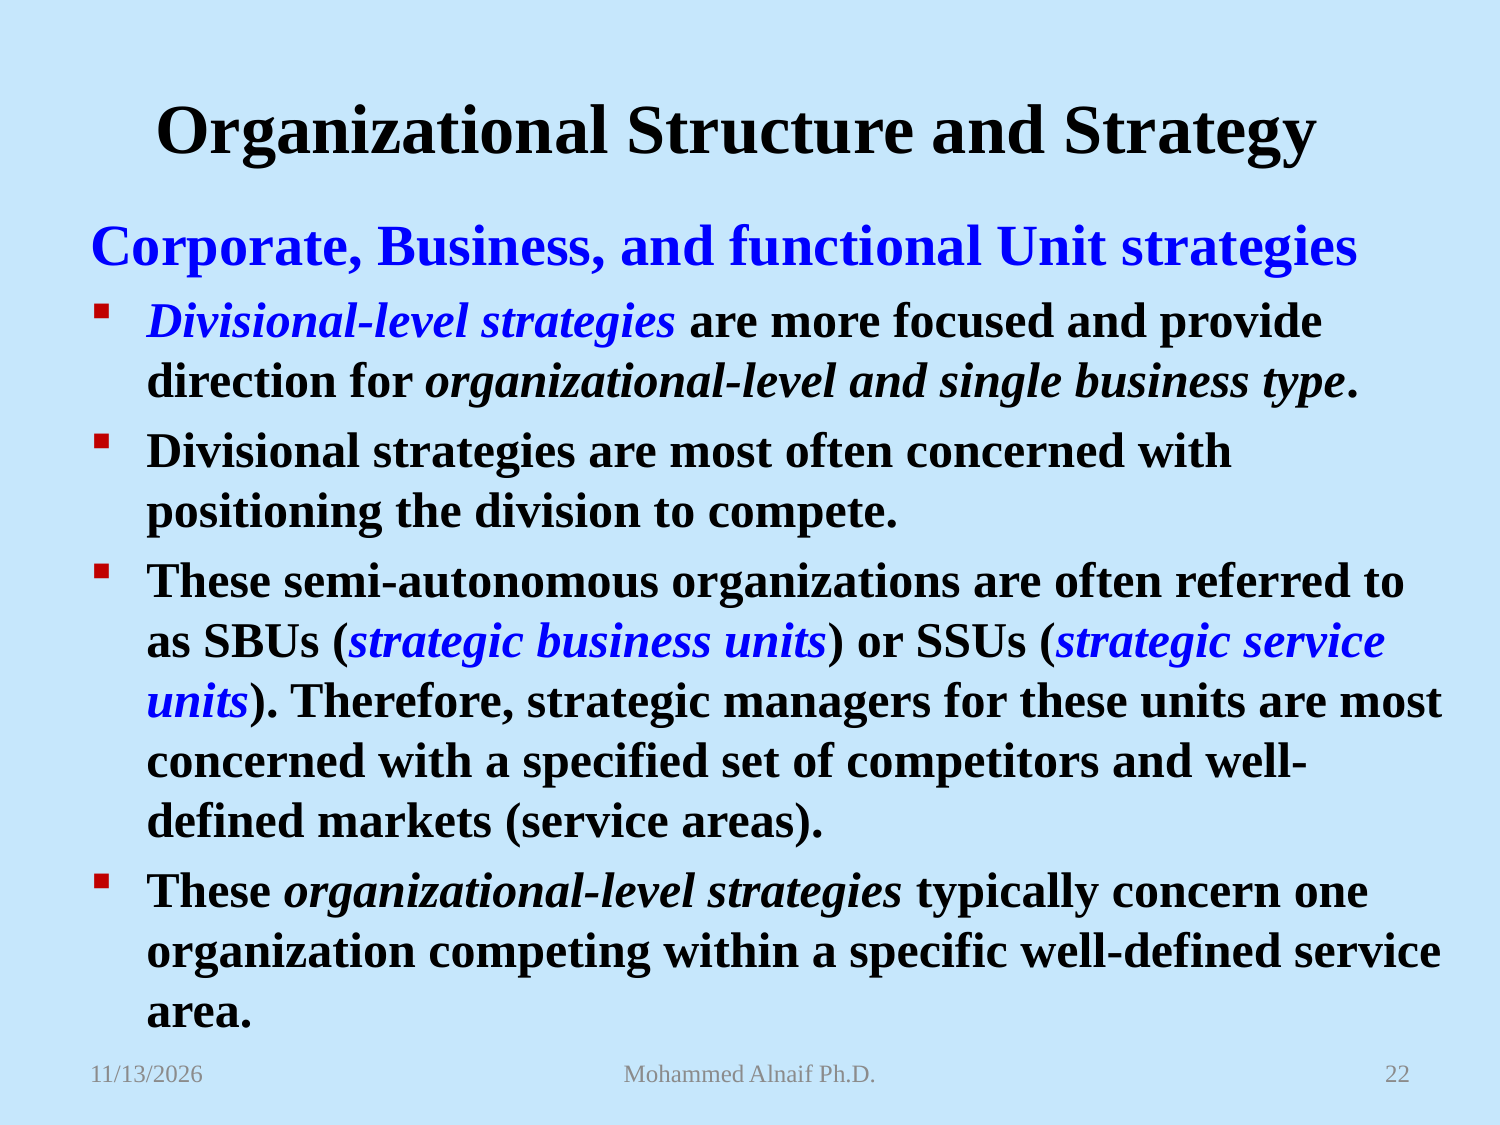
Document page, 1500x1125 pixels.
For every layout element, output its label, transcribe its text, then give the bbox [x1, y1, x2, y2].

slide_number 22 [1074, 1042, 1425, 1103]
footer Mohammed Alnaif Ph.D. [512, 1042, 988, 1103]
title Organizational Structure and Strategy [99, 75, 1375, 175]
subtitle Corporate, Business, and functional Unit strategies Divisional-level strategies are more focused and provide direction for organizational-level and single business type. Divisional strategies are most often concerned with positioning the division to compete. These semi-autonomous organizations are often referred to as SBUs (strategic business units) or SSUs (strategic service units). Therefore, strategic managers for these units are most concerned with a specified set of competitors and well-defined markets (service areas). These organizational-level strategies typically concern one organization competing within a specific well-defined service area. [75, 200, 1463, 1038]
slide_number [75, 1042, 425, 1103]
